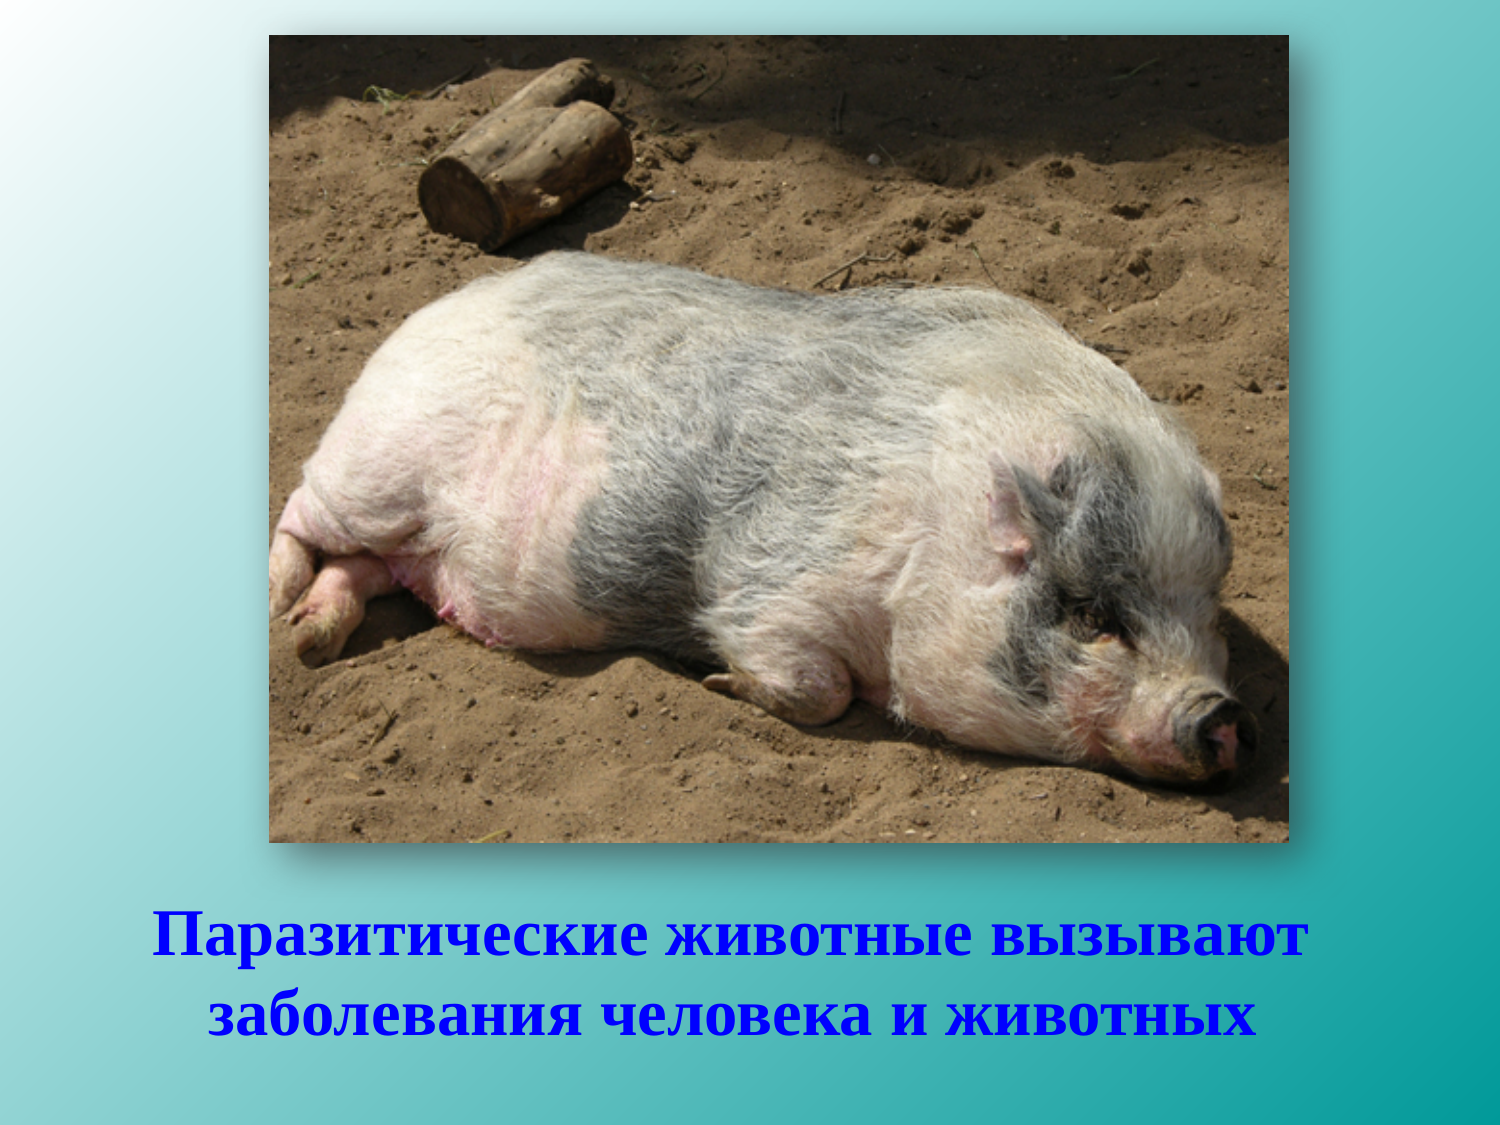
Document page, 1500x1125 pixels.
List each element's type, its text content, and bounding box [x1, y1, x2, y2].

picture [269, 34, 1290, 843]
list Паразитические животные вызывают заболевания человека и животных [137, 881, 1452, 1083]
